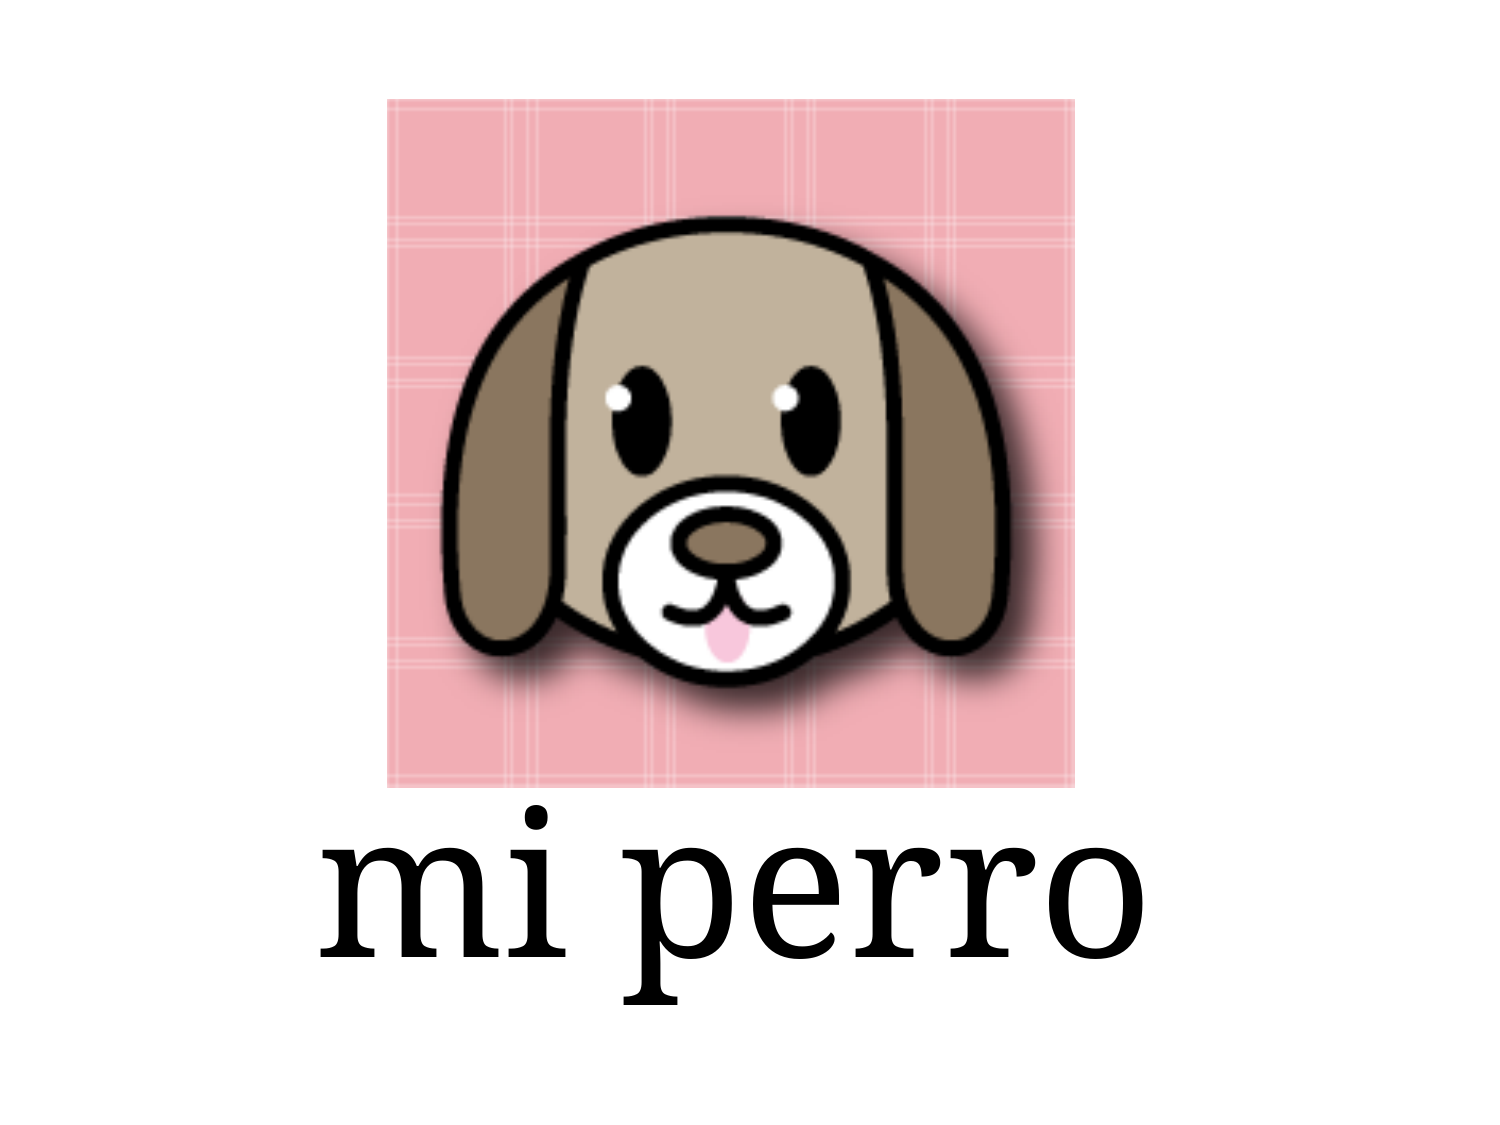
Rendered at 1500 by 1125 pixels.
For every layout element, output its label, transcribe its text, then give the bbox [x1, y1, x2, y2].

list mi perro [300, 750, 1213, 1050]
picture [387, 99, 1076, 788]
